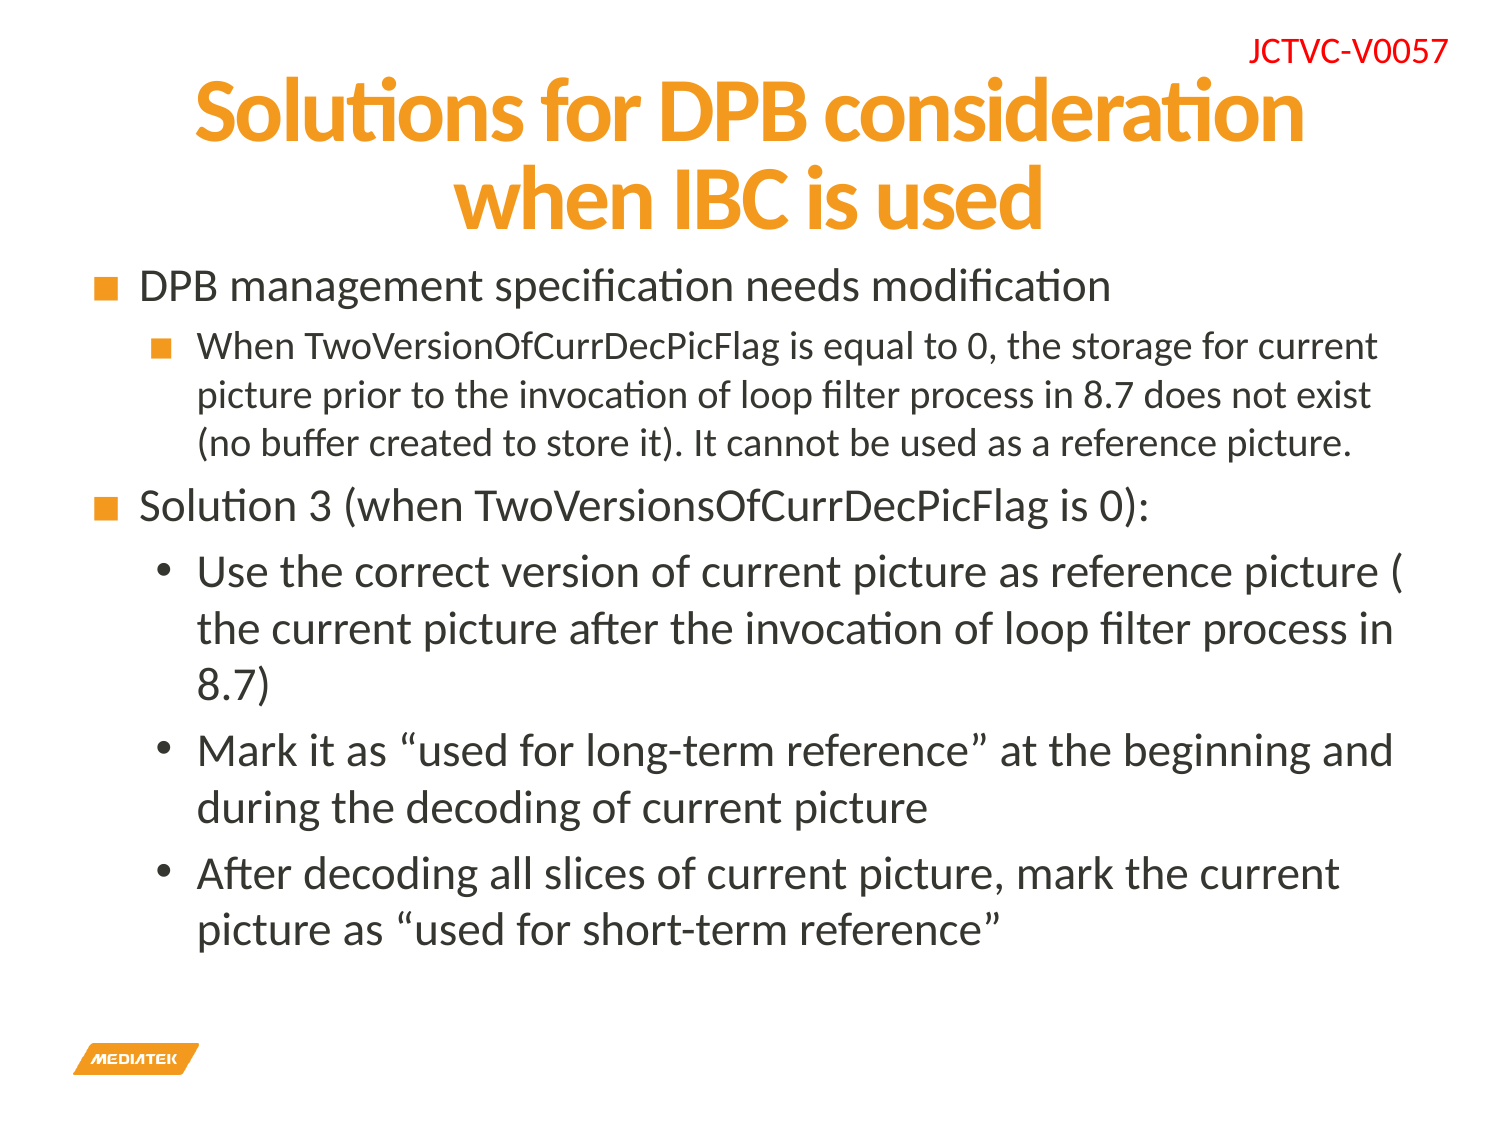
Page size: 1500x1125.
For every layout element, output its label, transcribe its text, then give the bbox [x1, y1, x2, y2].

list DPB management specification needs modification When TwoVersionOfCurrDecPicFlag is equal to 0, the storage for current picture prior to the invocation of loop filter process in 8.7 does not exist (no buffer created to store it). It cannot be used as a reference picture. Solution 3 (when TwoVersionsOfCurrDecPicFlag is 0): Use the correct version of current picture as reference picture ( the current picture after the invocation of loop filter process in 8.7) Mark it as “used for long-term reference” at the beginning and during the decoding of current picture After decoding all slices of current picture, mark the current picture as “used for short-term reference” [75, 247, 1425, 1000]
title Solutions for DPB consideration when IBC is used [75, 70, 1425, 247]
picture [73, 1043, 199, 1075]
